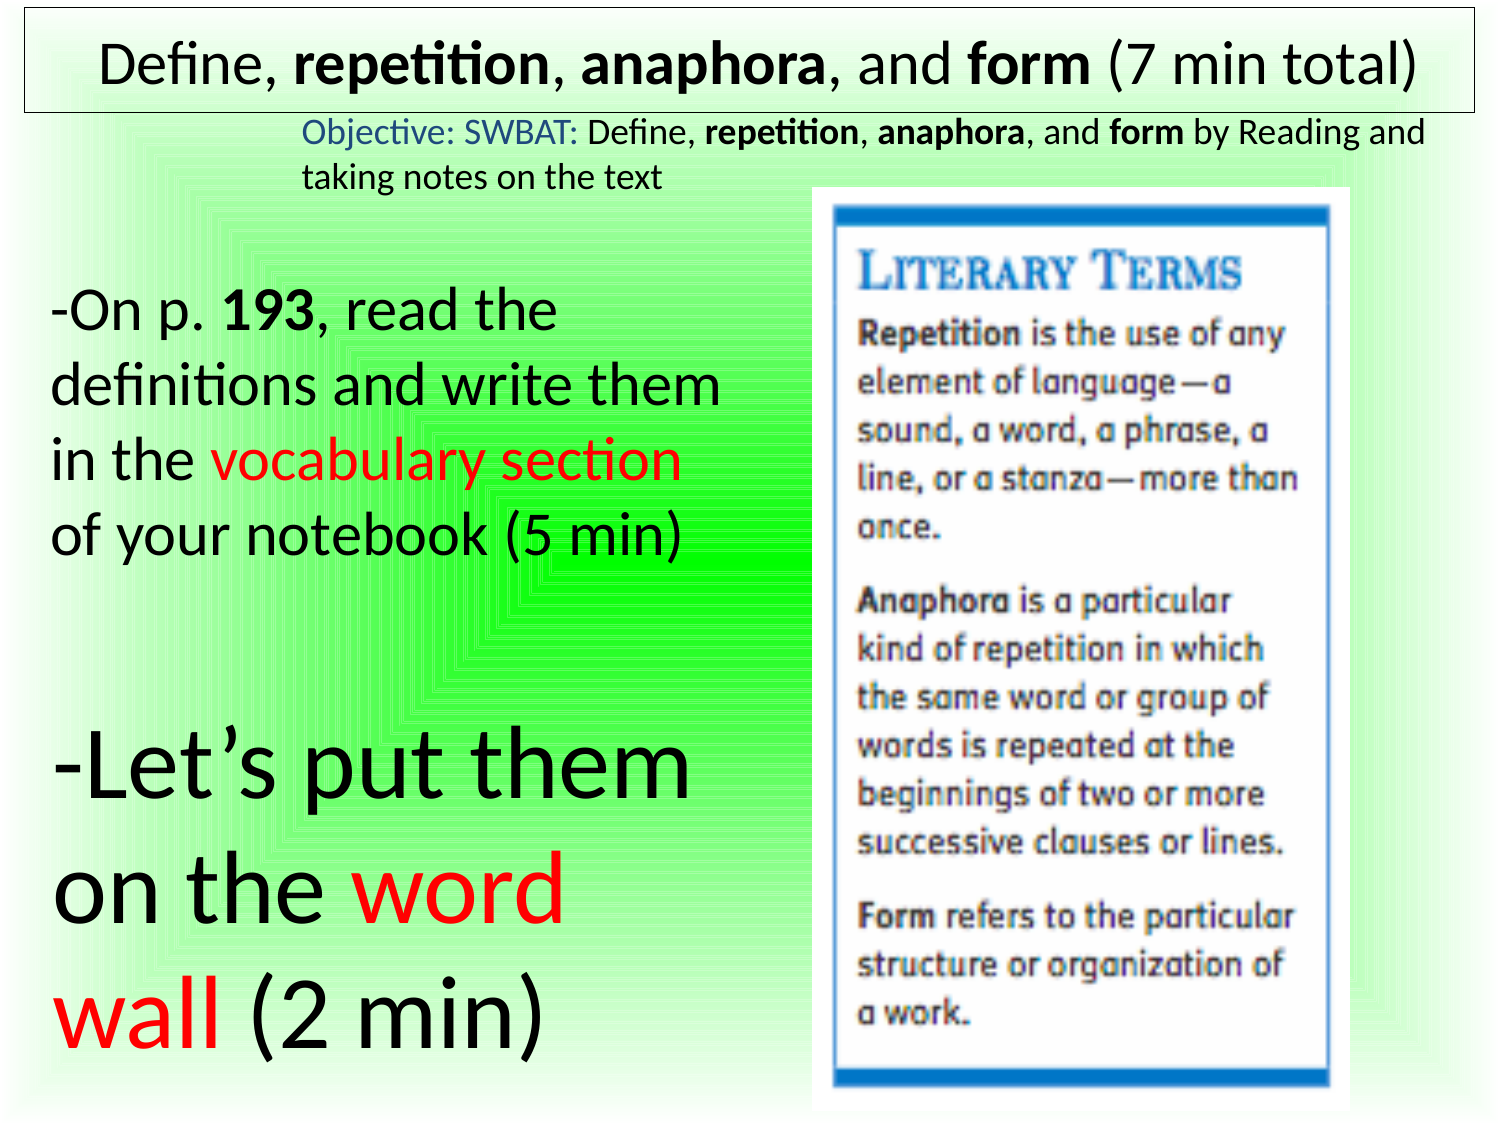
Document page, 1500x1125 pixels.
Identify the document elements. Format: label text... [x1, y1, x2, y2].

picture [812, 187, 1351, 1111]
text_box Objective: SWBAT: Define, repetition, anaphora, and form by Reading and taking notes on the text [108, 99, 1450, 205]
title Define, repetition, anaphora, and form (7 min total) [24, 7, 1475, 113]
text_box -Let’s put them on the word wall (2 min) [37, 687, 765, 1078]
text_box -On p. 193, read the definitions and write them in the vocabulary section of your notebook (5 min) [35, 260, 763, 576]
